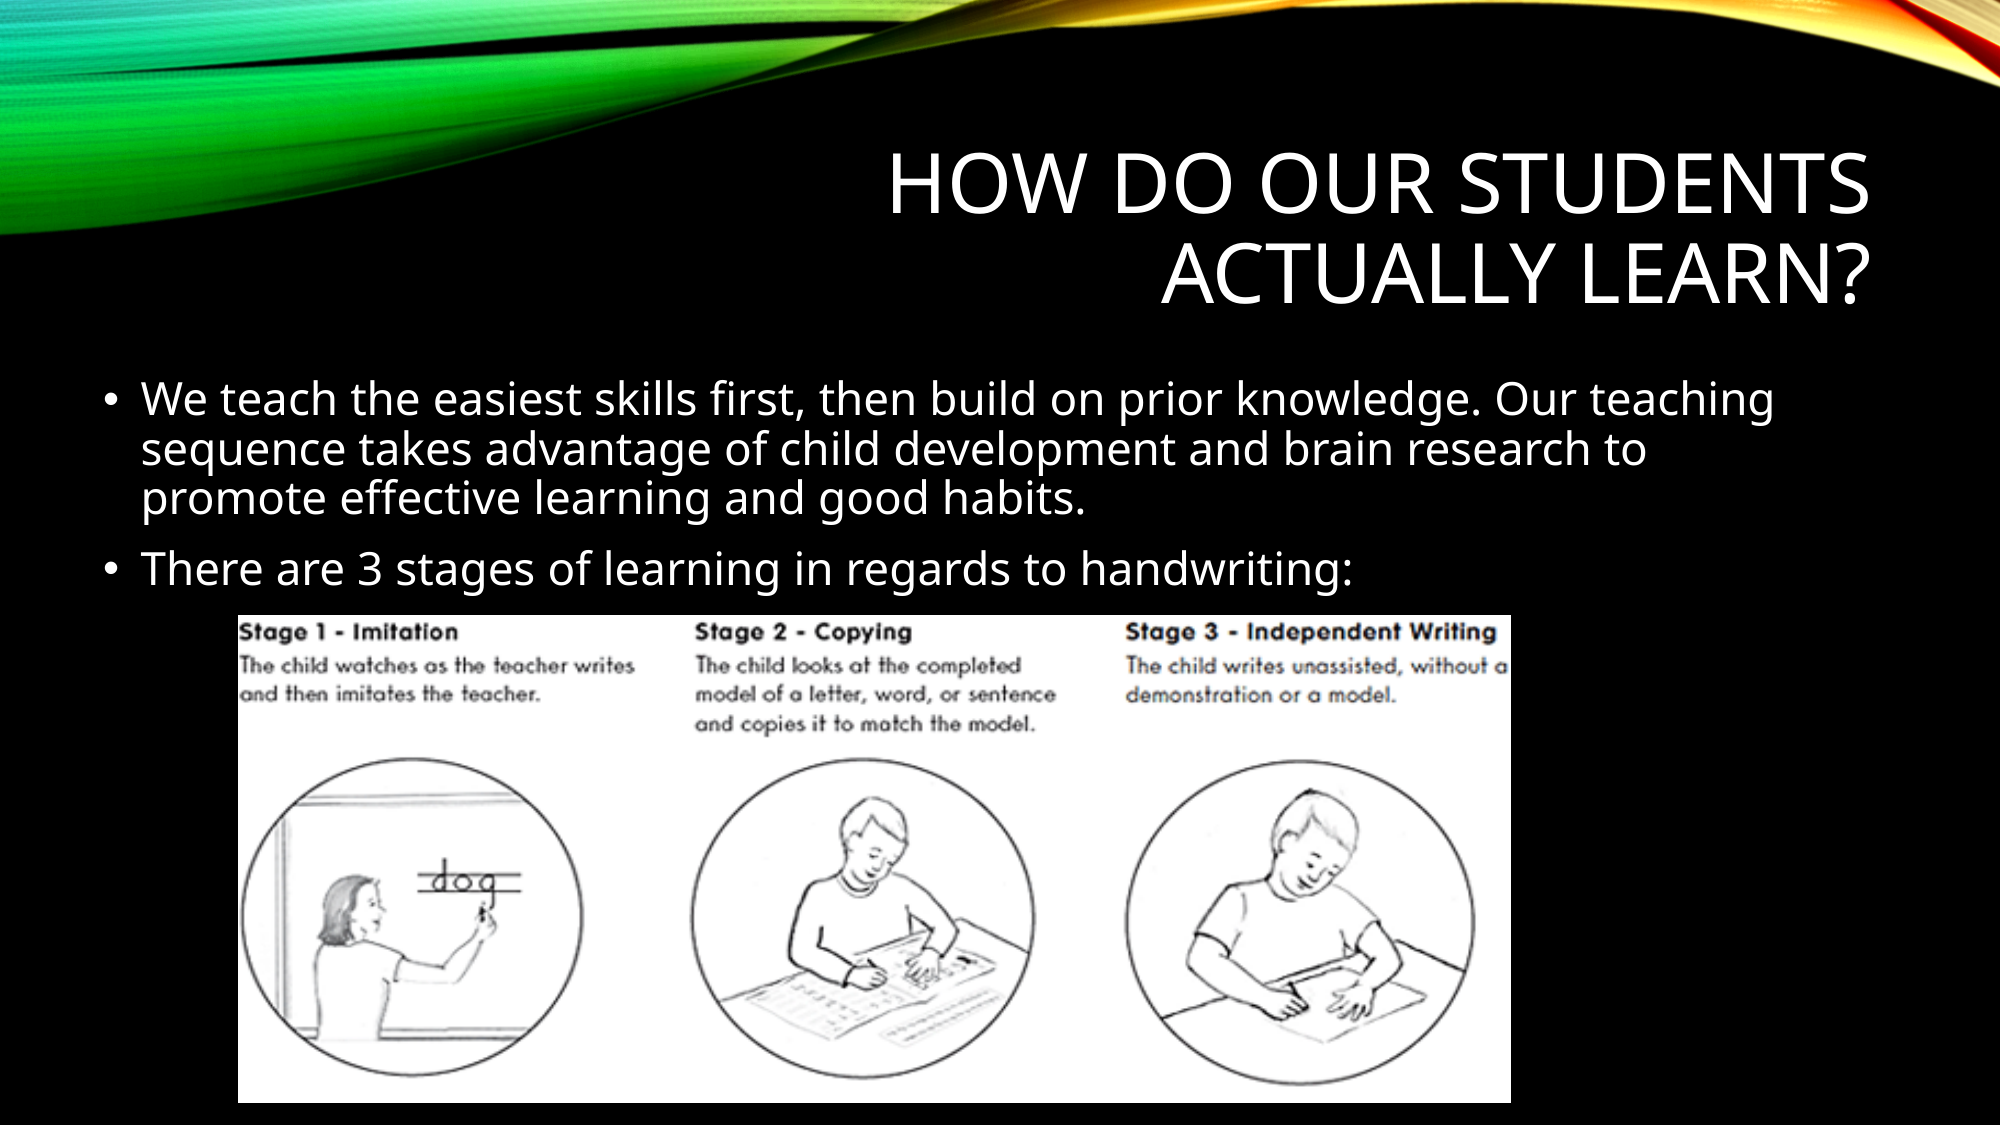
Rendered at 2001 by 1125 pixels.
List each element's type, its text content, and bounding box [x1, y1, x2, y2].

list We teach the easiest skills first, then build on prior knowledge. Our teaching sequence takes advantage of child development and brain research to promote effective learning and good habits. There are 3 stages of learning in regards to handwriting: [88, 368, 1864, 1029]
picture [0, 0, 2000, 237]
picture [237, 615, 1512, 1104]
title How do our students actually learn? [474, 125, 1888, 338]
